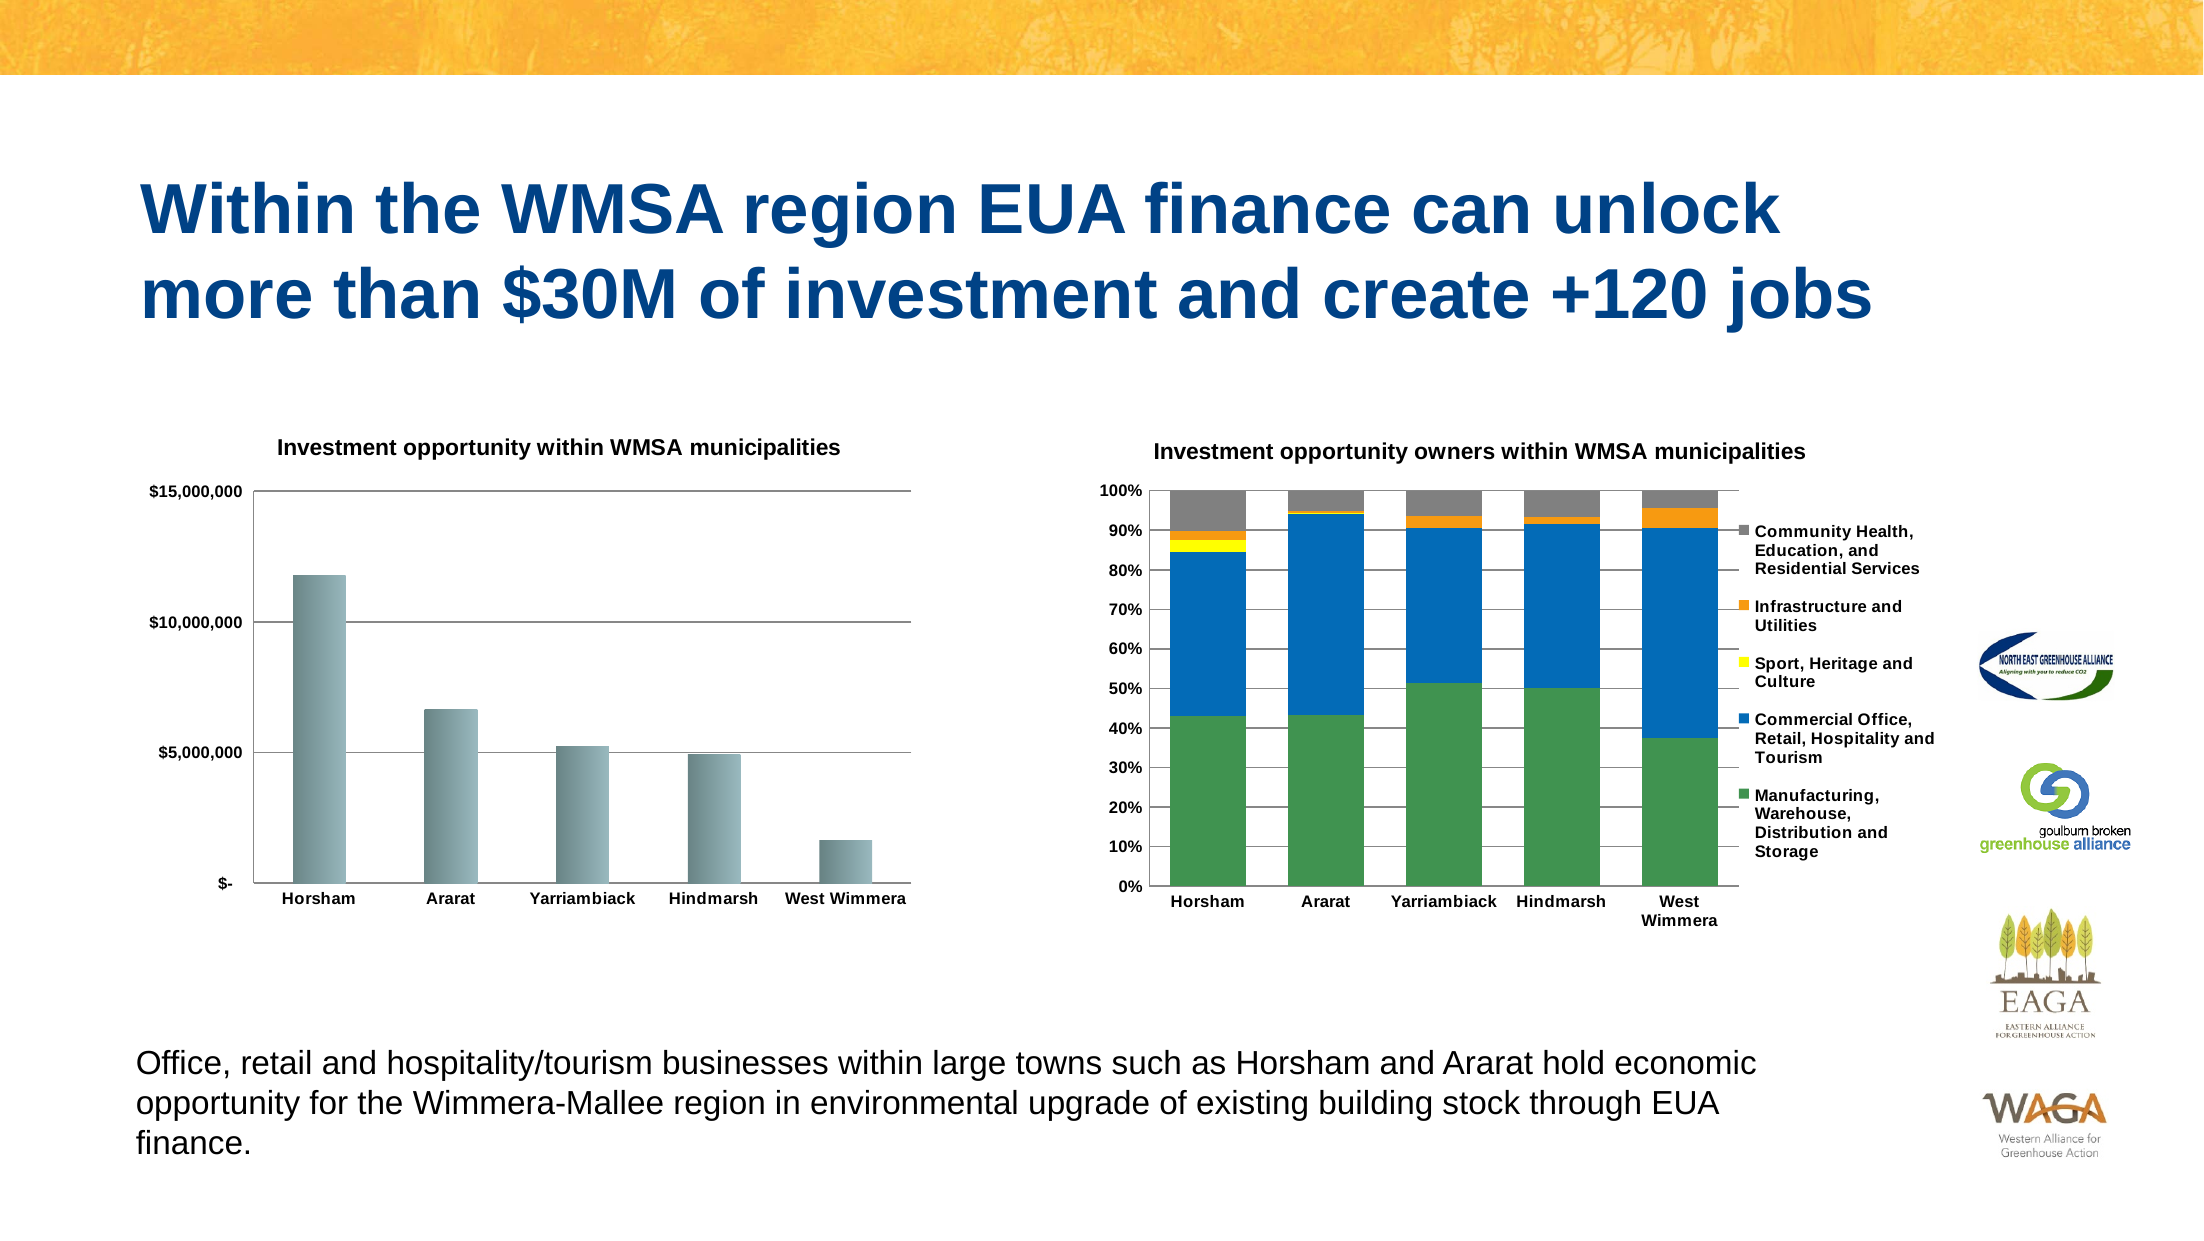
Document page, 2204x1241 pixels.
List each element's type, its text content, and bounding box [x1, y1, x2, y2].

picture [0, 0, 2204, 75]
chart [144, 407, 972, 957]
text_box Office, retail and hospitality/tourism businesses within large towns such as Horsham and Ararat hold economic opportunity for the Wimmera-Mallee region in environmental upgrade of existing building stock through EUA finance. [121, 1033, 1844, 1204]
picture [1968, 1076, 2129, 1172]
chart [1042, 407, 1976, 952]
picture [1975, 760, 2137, 855]
title Within the WMSA region EUA finance can unlock more than $30M of investment and create +120 jobs [120, 52, 1965, 444]
picture [1977, 628, 2115, 703]
picture [1986, 906, 2104, 1041]
